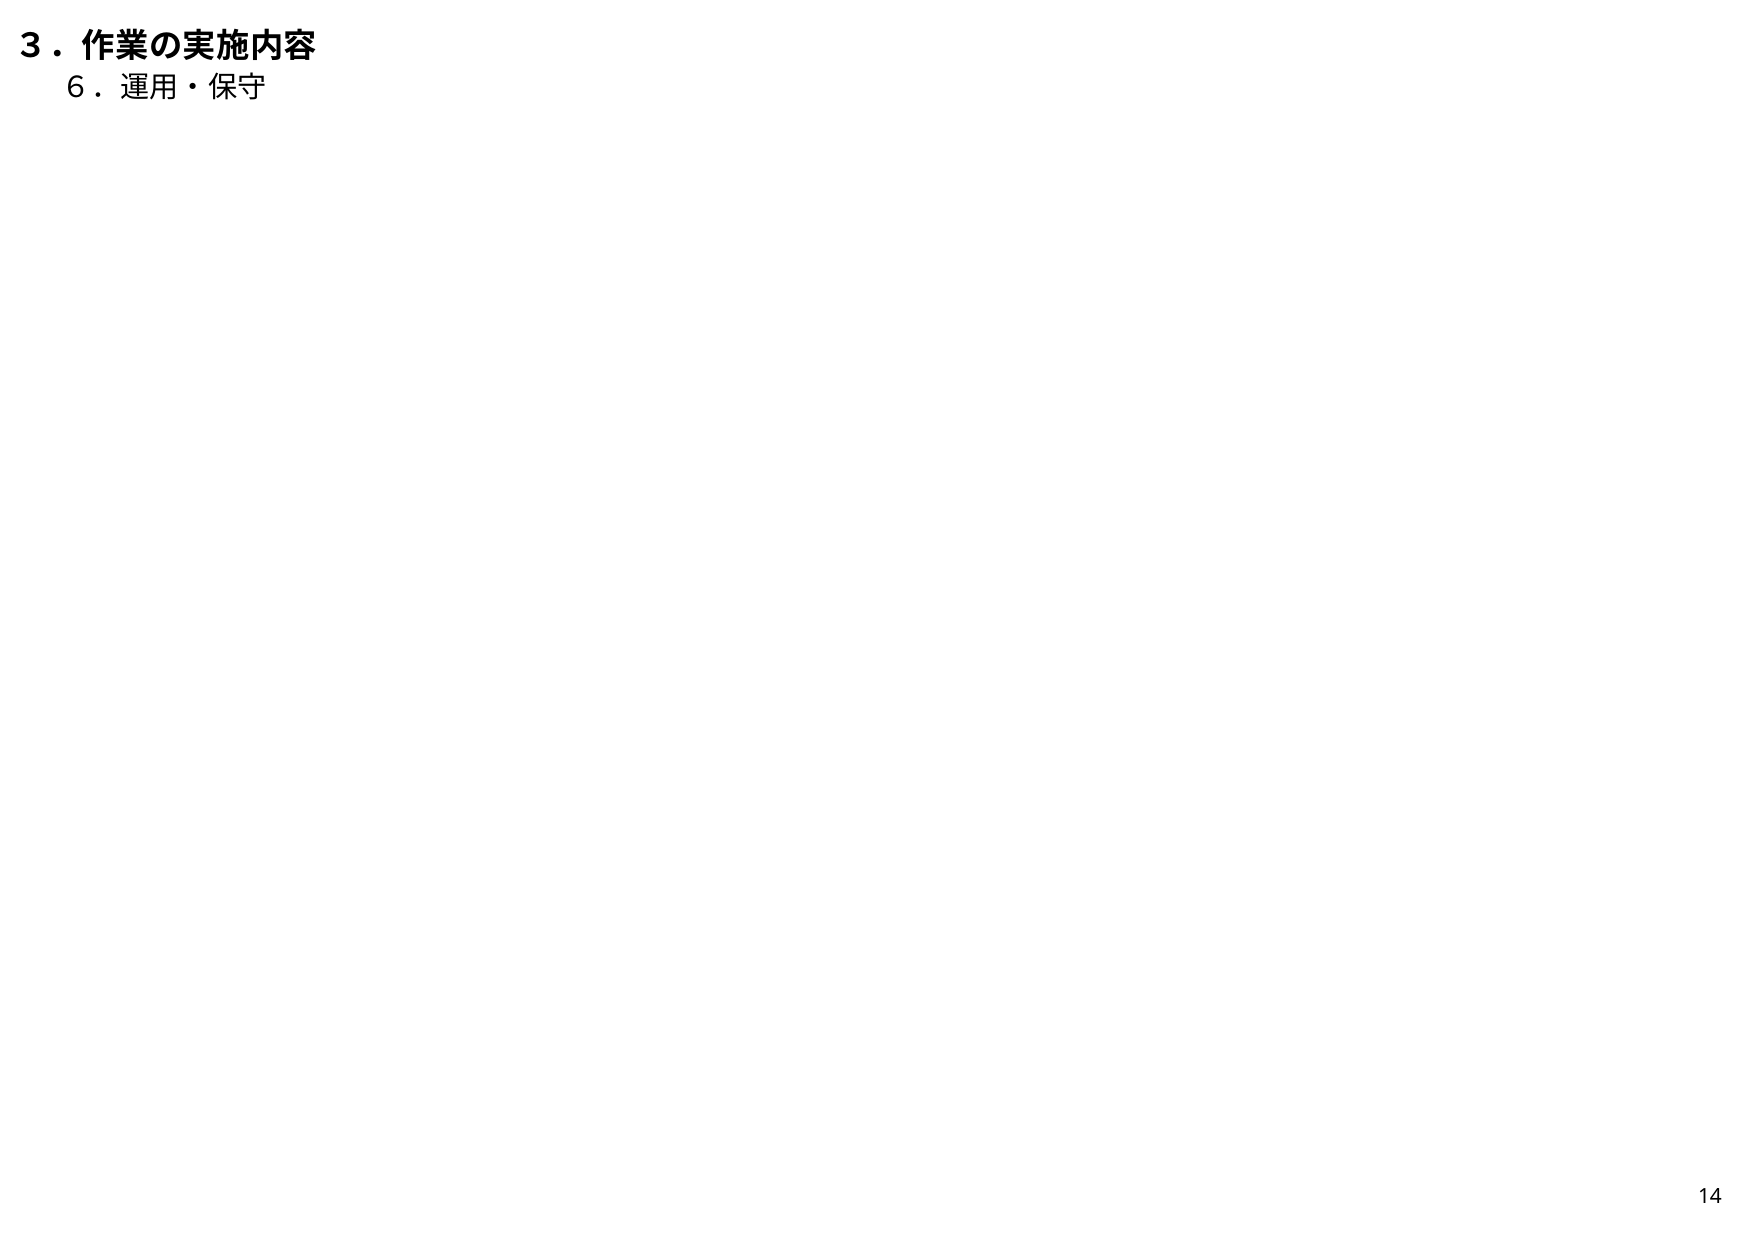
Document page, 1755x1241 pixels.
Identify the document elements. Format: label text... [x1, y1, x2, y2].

list ６．運用・保守 [61, 67, 1739, 104]
title ３．作業の実施内容 [14, 29, 1739, 66]
